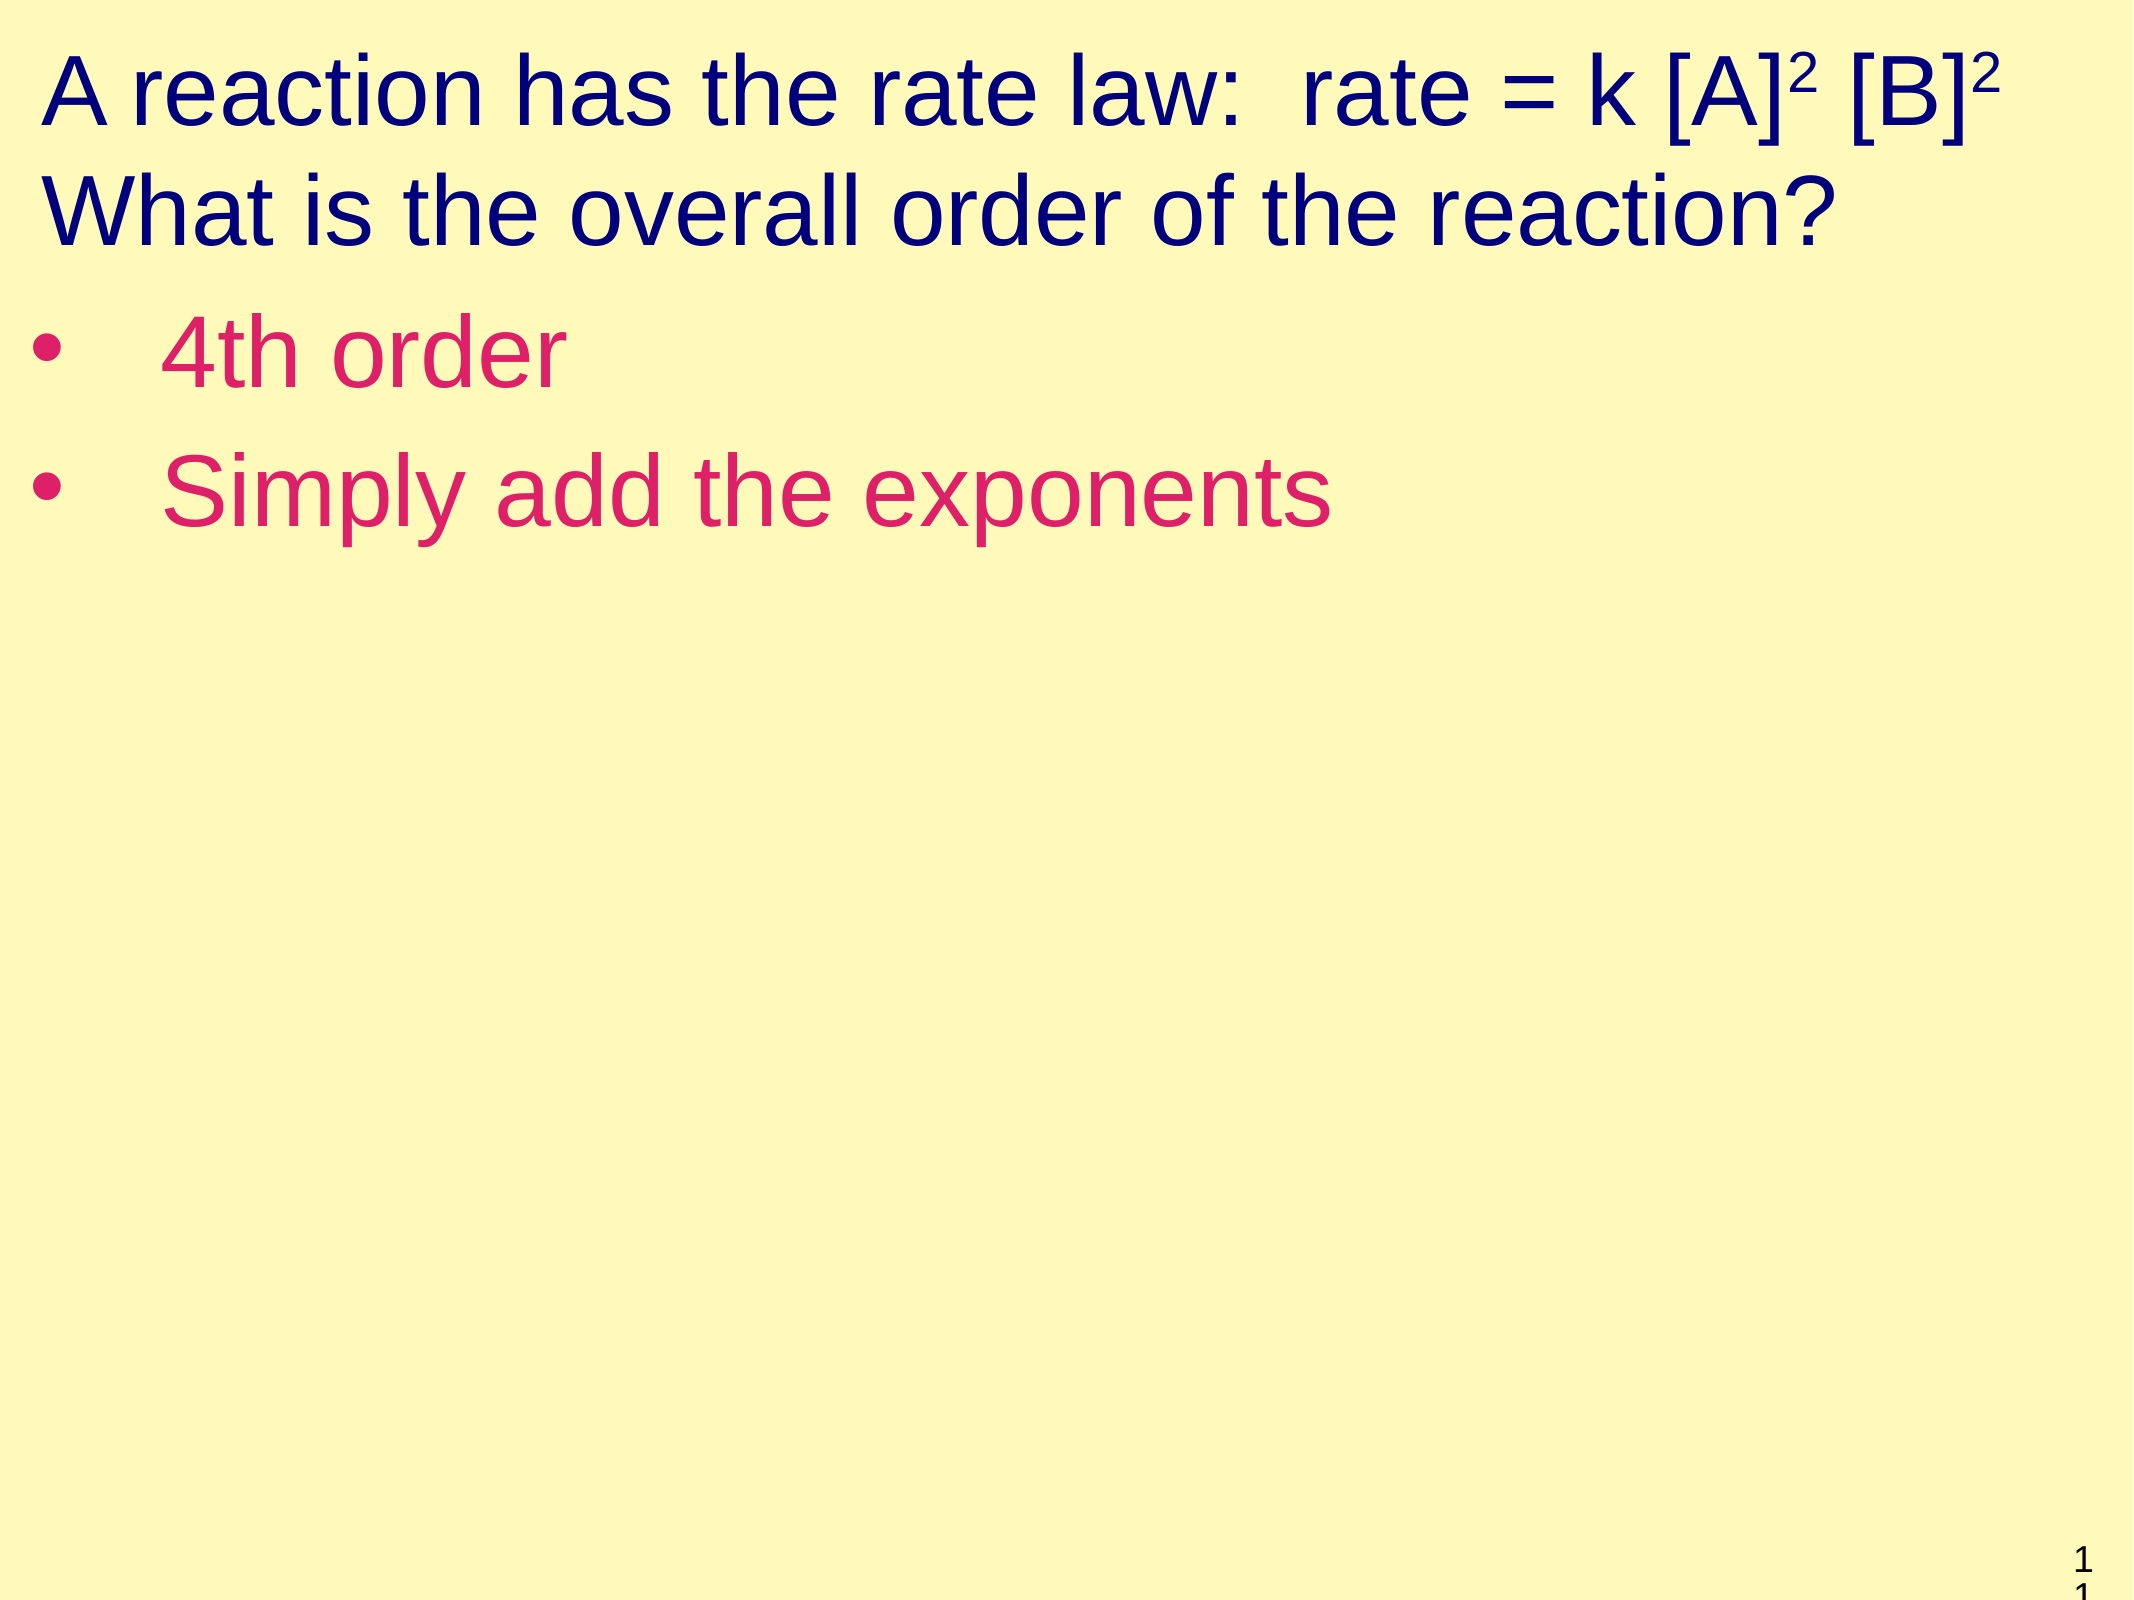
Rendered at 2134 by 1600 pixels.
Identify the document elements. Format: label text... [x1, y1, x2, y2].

slide_number 11 [2057, 1526, 2120, 1586]
text_box 4th order Simply add the exponents [29, 285, 2115, 1561]
title A reaction has the rate law: rate = k [A]2 [B]2 What is the overall order of the reaction? [32, 16, 2113, 285]
